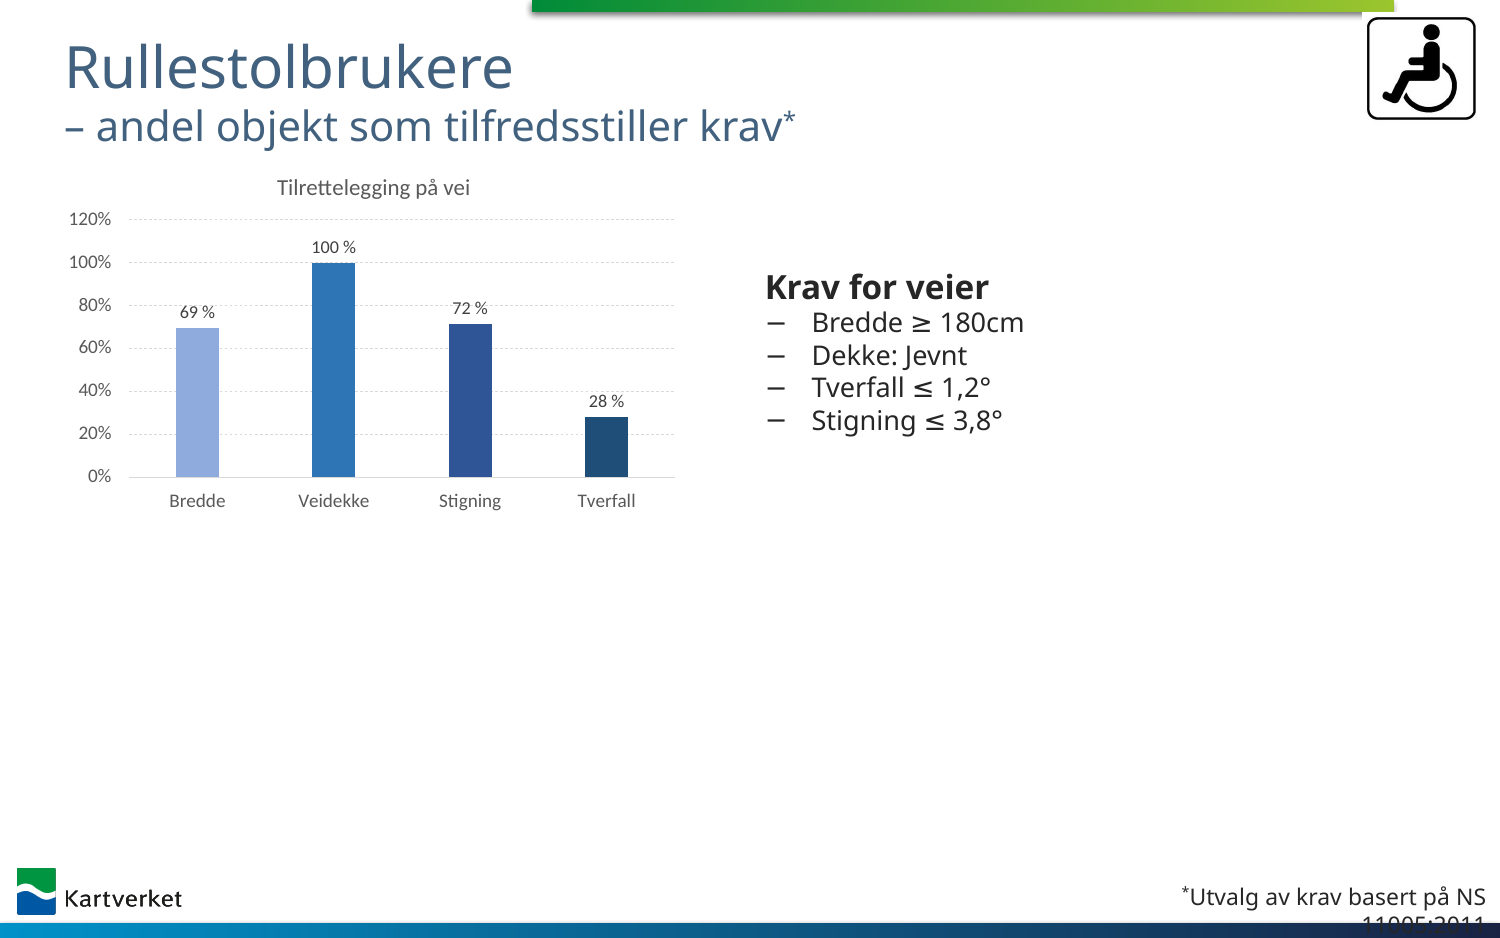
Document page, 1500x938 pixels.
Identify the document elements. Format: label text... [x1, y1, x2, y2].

text_box *Utvalg av krav basert på NS 11005:2011 [1068, 873, 1500, 938]
text_box Rullestolbrukere – andel objekt som tilfredsstiller krav* [49, 25, 1431, 158]
text_box Krav for veier Bredde ≥ 180cm Dekke: Jevnt Tverfall ≤ 1,2° Stigning ≤ 3,8° [750, 258, 1234, 444]
picture [62, 166, 686, 519]
picture [1362, 12, 1481, 126]
